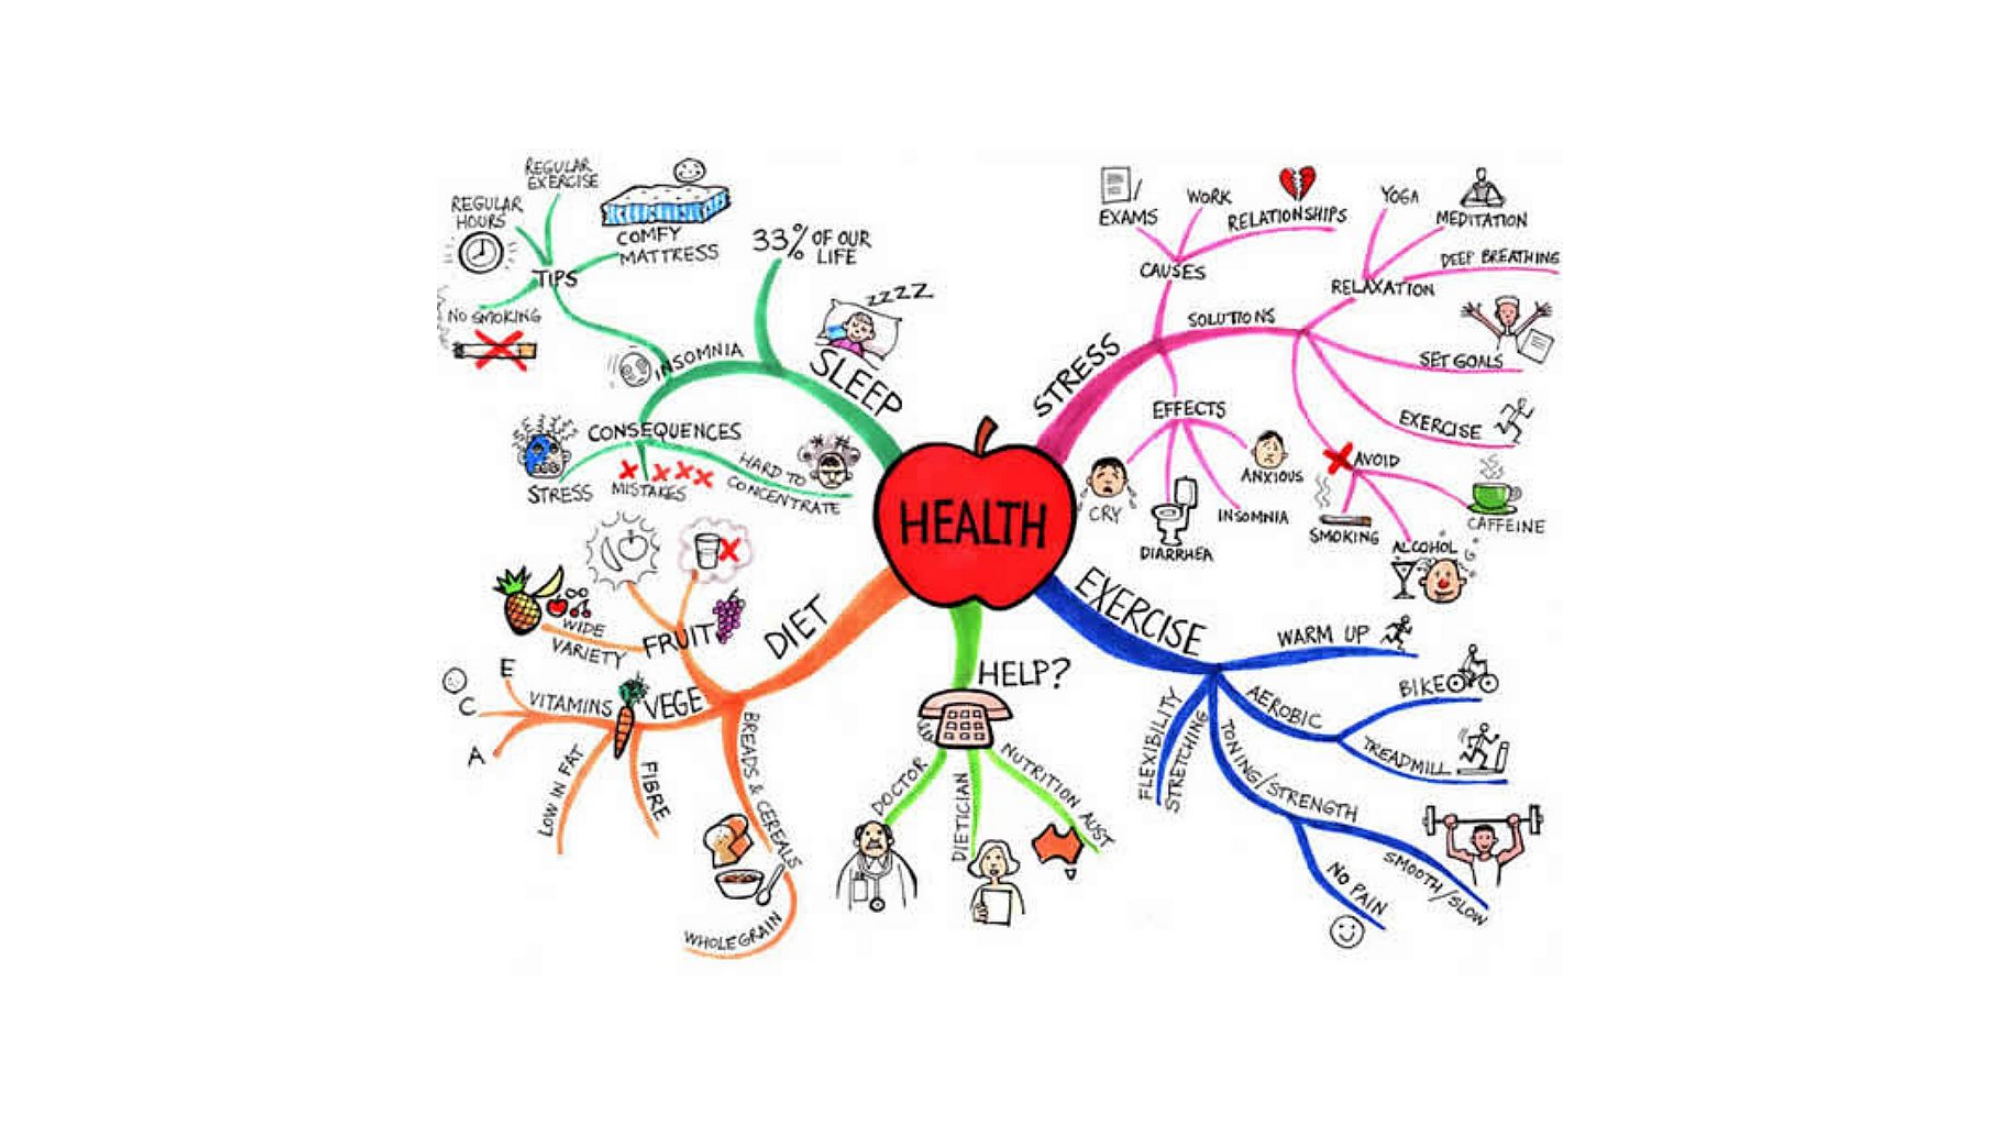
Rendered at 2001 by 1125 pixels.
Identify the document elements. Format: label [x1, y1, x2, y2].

picture [437, 0, 1563, 1125]
